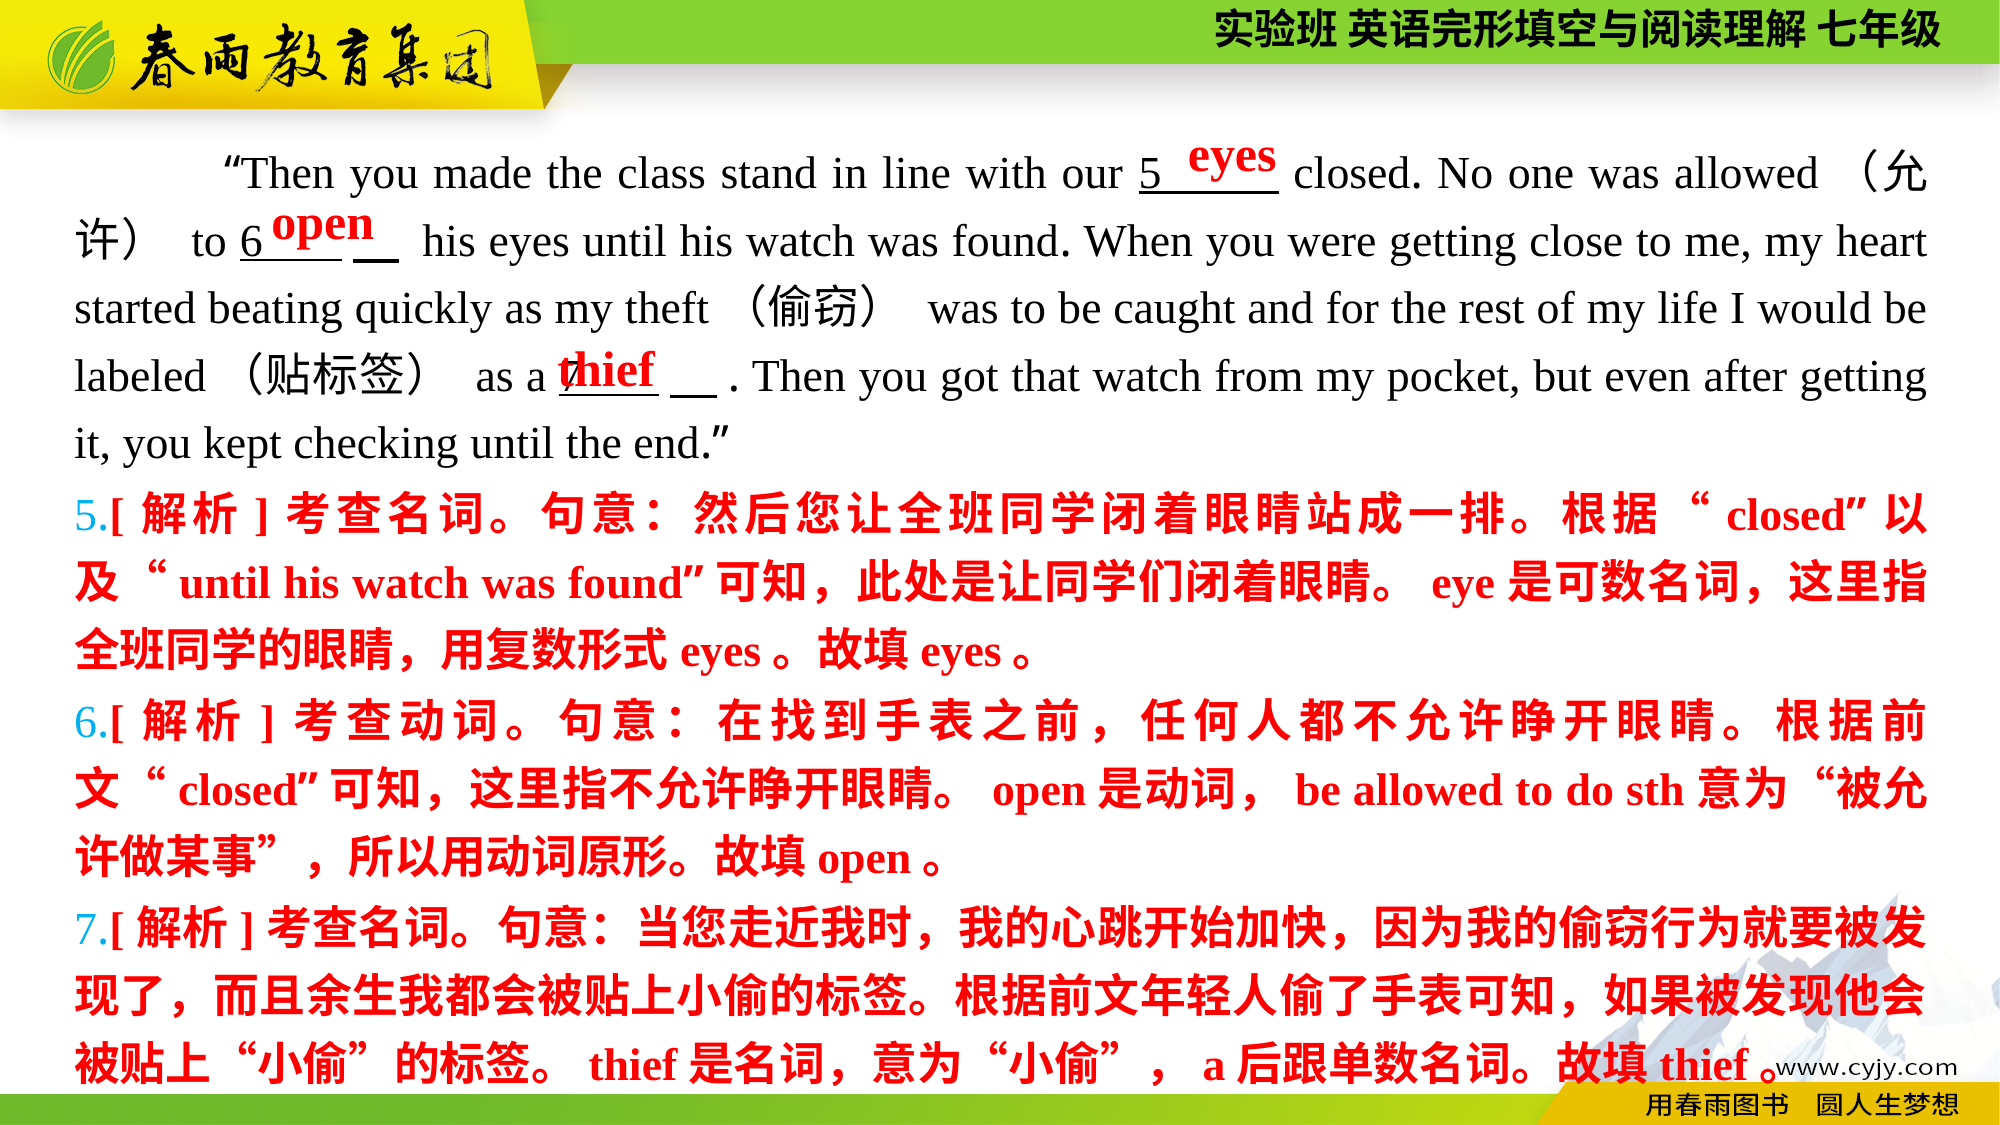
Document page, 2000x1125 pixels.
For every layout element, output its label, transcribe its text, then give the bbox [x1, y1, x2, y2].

text_box 6.[解析]考查动词。句意：在找到手表之前，任何人都不允许睁开眼睛。根据前文“closed”可知，这里指不允许睁开眼睛。open是动词，be allowed to do sth意为“被允许做某事”，所以用动词原形。故填open。 [59, 671, 1944, 878]
text_box open [256, 182, 390, 257]
text_box thief [542, 328, 671, 404]
text_box 5.[解析]考查名词。句意：然后您让全班同学闭着眼睛站成一排。根据“closed”以及“until his watch was found”可知，此处是让同学们闭着眼睛。eye是可数名词，这里指全班同学的眼睛，用复数形式eyes。故填eyes。 [59, 464, 1944, 671]
text_box 7.[解析]考查名词。句意：当您走近我时，我的心跳开始加快，因为我的偷窃行为就要被发现了，而且余生我都会被贴上小偷的标签。根据前文年轻人偷了手表可知，如果被发现他会被贴上“小偷”的标签。thief是名词，意为“小偷”，a后跟单数名词。故填thief。 [59, 878, 1944, 1097]
list “Then you made the class stand in line with our 5 closed. No one was allowed（允许） to 6 his eyes until his watch was found. When you were getting close to me, my heart started beating quickly as my theft（偷窃） was to be caught and for the rest of my life I would be labeled（贴标签） as a 7 . Then you got that watch from my pocket, but even after getting it, you kept checking until the end.” [59, 122, 1944, 464]
text_box eyes [1173, 114, 1292, 189]
picture [0, 0, 2000, 1125]
